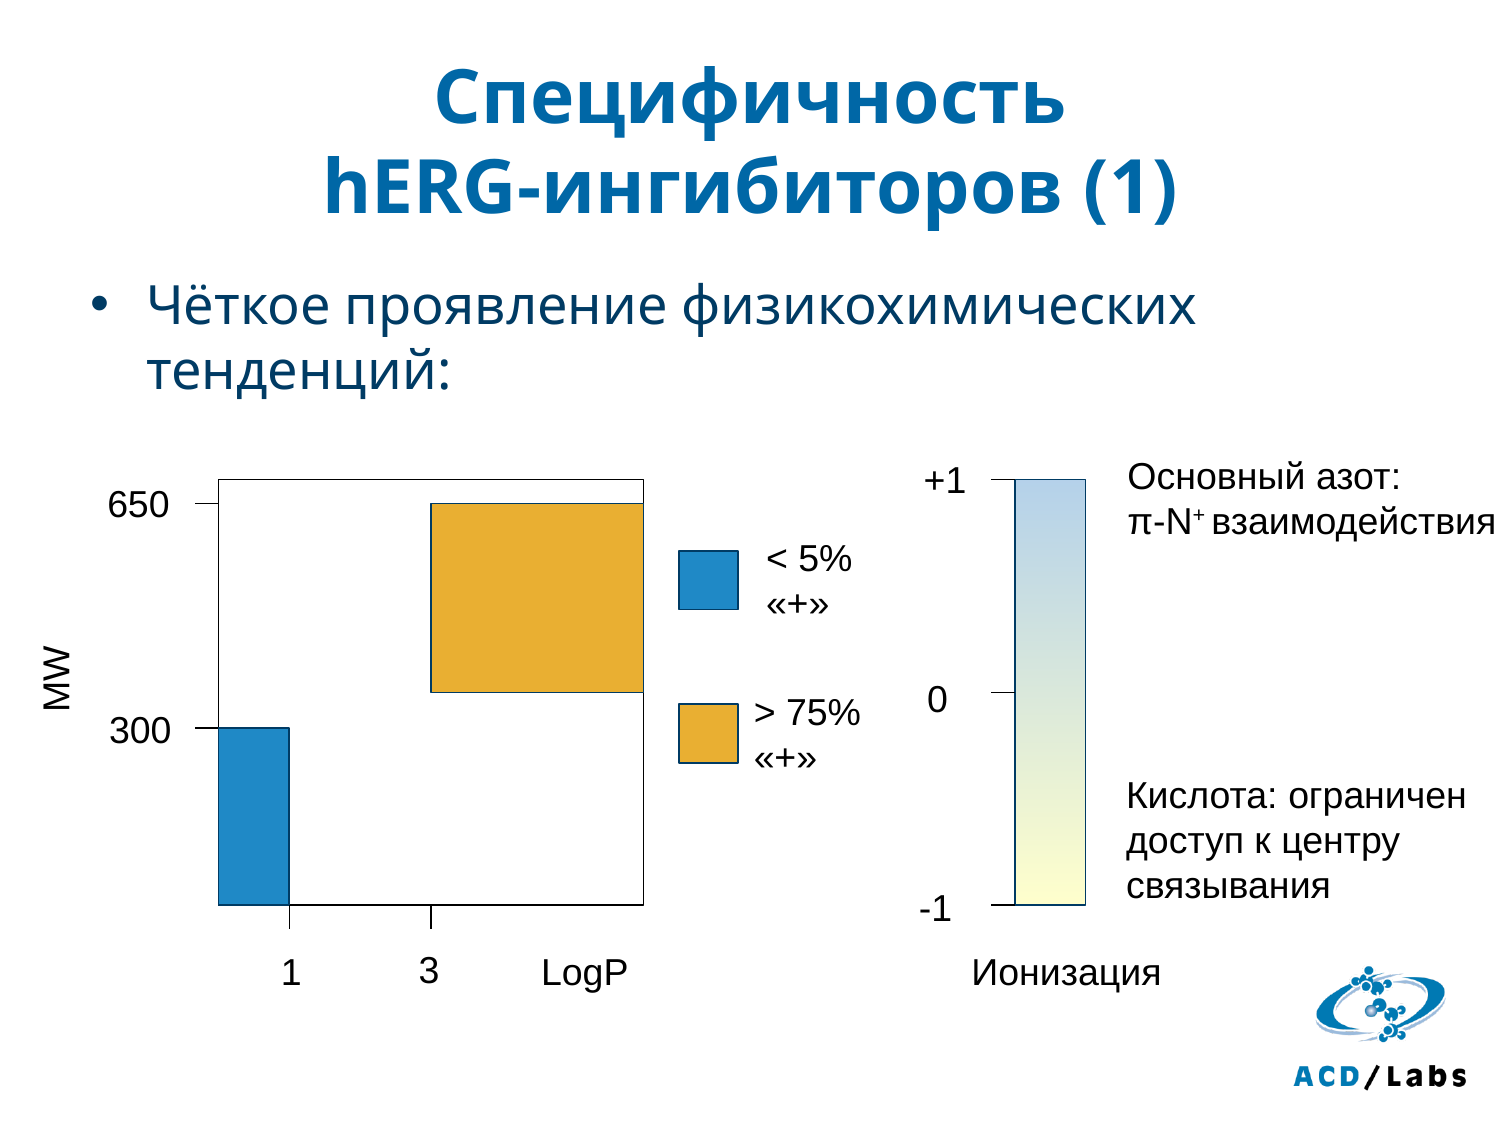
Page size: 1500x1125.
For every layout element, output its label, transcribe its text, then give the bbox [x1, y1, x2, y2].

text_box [903, 443, 1500, 1002]
picture [1293, 1002, 1471, 1101]
title Специфичность hERG-ингибиторов (1) [74, 44, 1426, 233]
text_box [24, 472, 888, 1002]
picture [1385, 1006, 1397, 1012]
list Чёткое проявление физикохимических тенденций: [74, 262, 1426, 1006]
